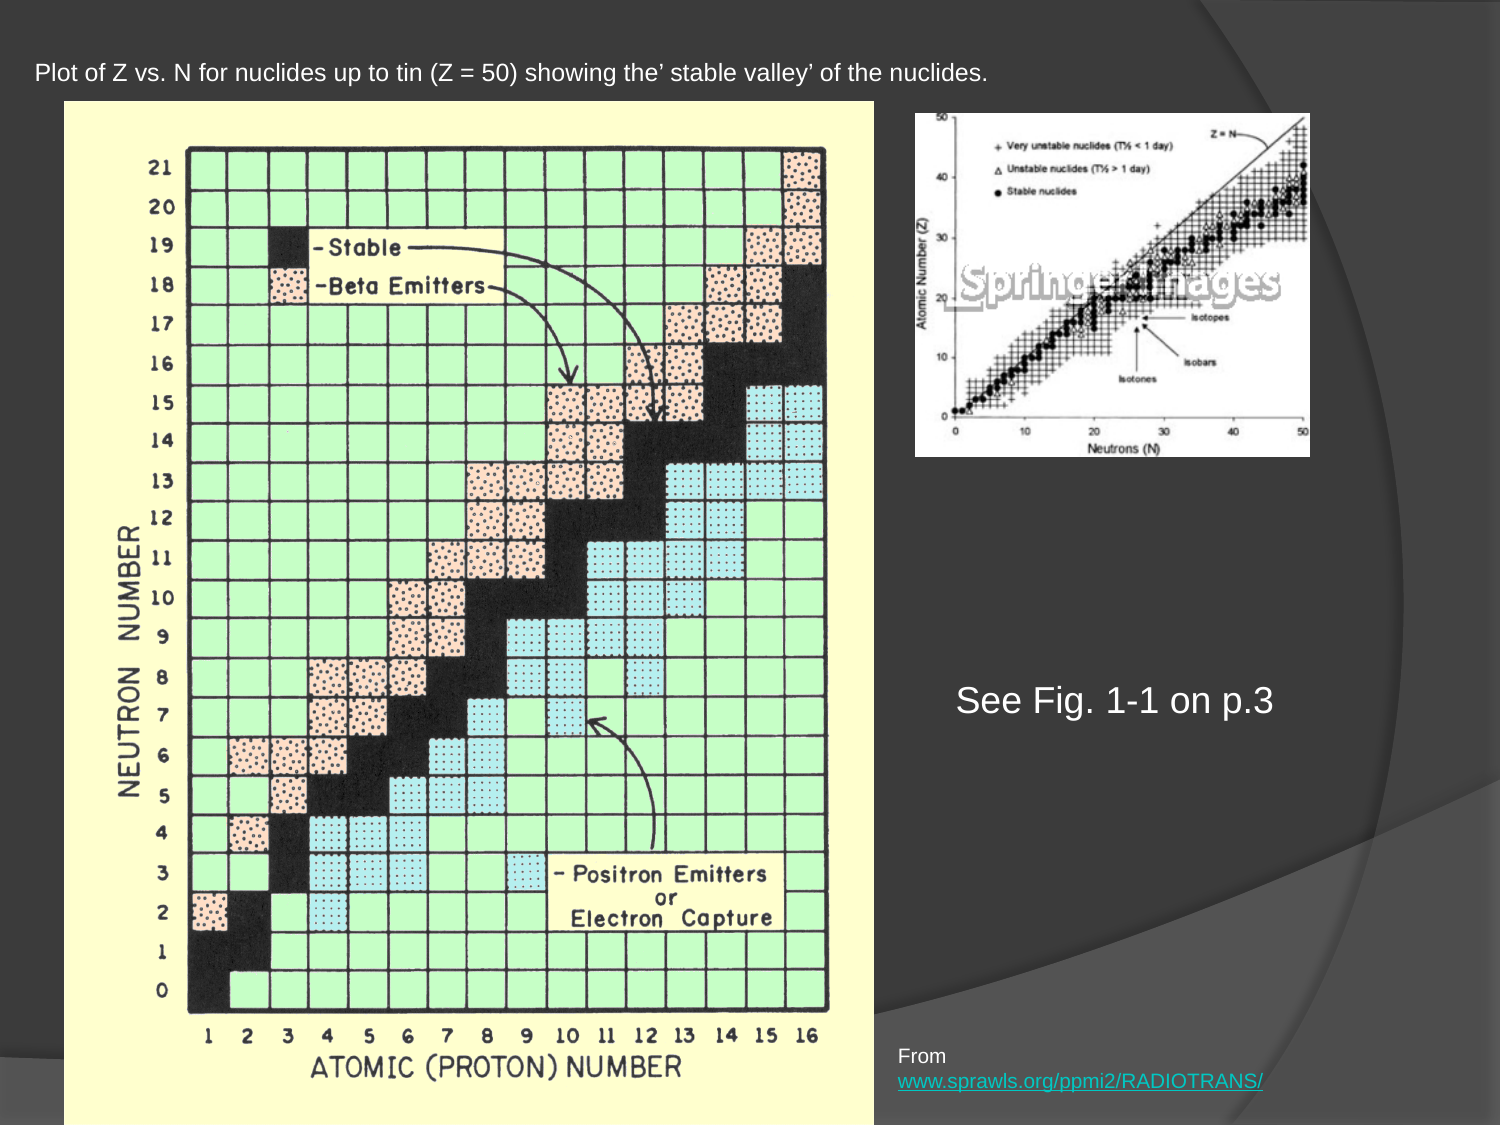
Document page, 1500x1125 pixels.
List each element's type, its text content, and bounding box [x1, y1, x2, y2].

text_box From www.sprawls.org/ppmi2/RADIOTRANS/ [884, 1034, 1279, 1100]
picture [64, 101, 875, 1125]
text_box See Fig. 1-1 on p.3 [940, 668, 1290, 729]
text_box Plot of Z vs. N for nuclides up to tin (Z = 50) showing the’ stable valley’ of the nuclides. [19, 19, 1006, 94]
picture [915, 113, 1310, 457]
